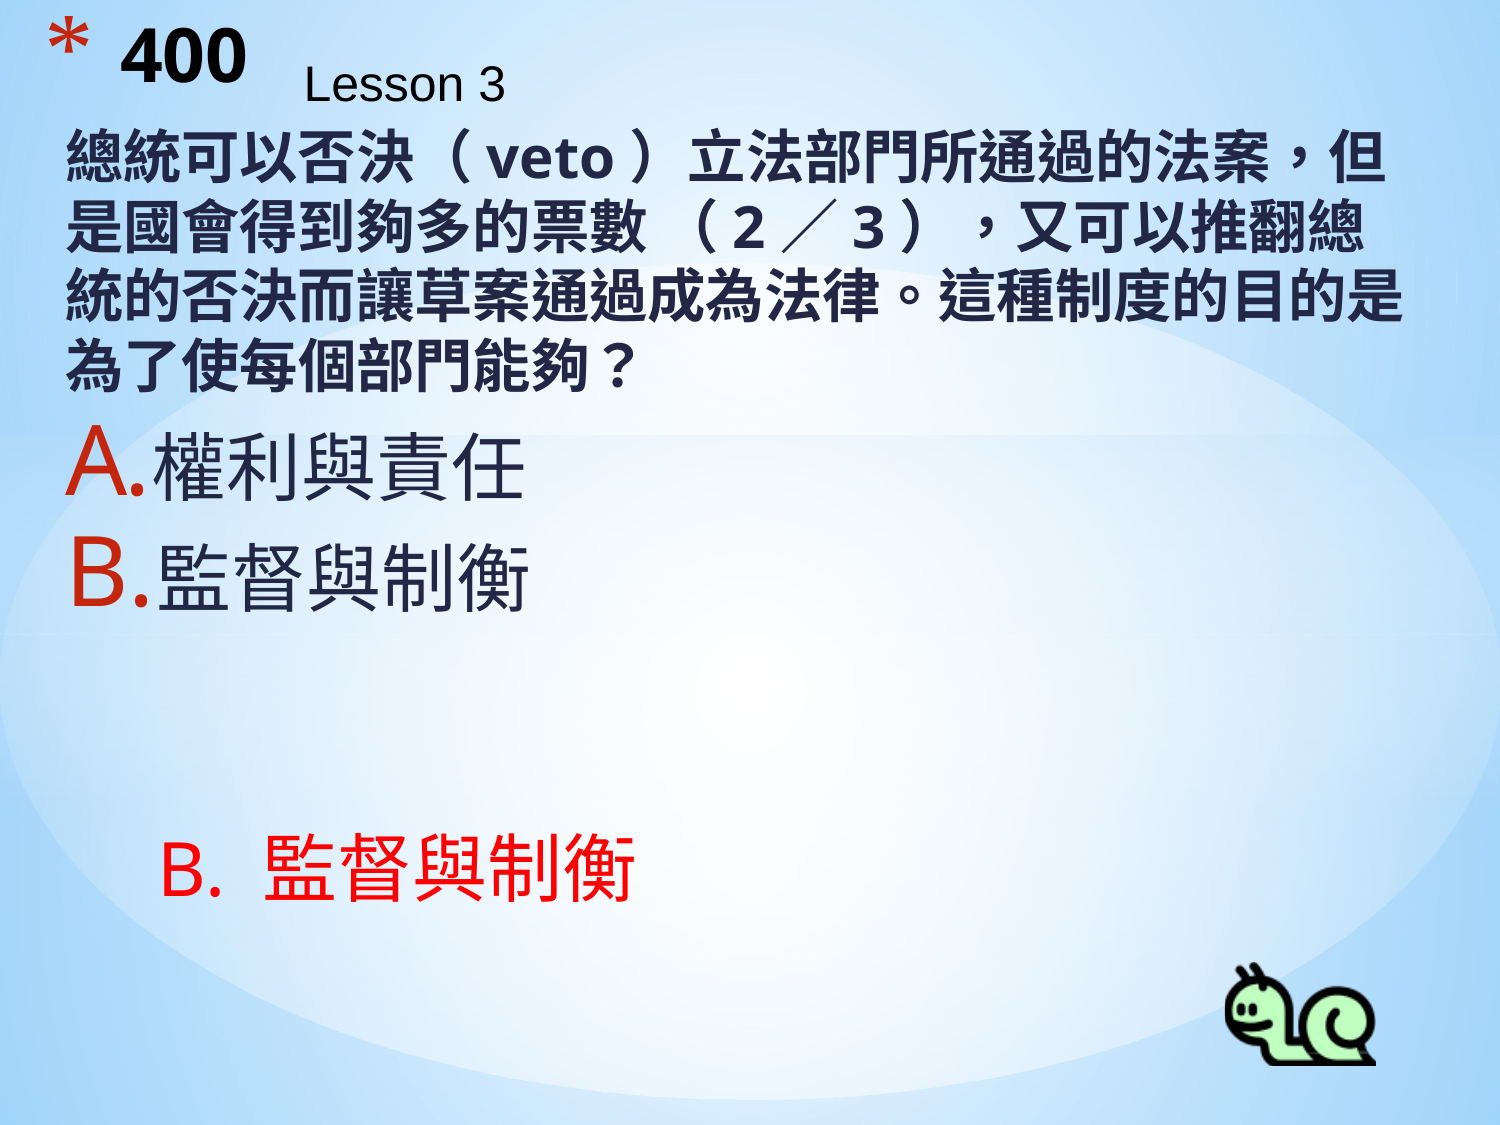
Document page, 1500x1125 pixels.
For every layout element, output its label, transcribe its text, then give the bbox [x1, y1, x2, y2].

text_box B. 監督與制衡 [142, 813, 653, 979]
title 400 [0, 0, 388, 125]
picture [1224, 962, 1377, 1067]
text_box Lesson 3 [288, 44, 536, 179]
subtitle 總統可以否決（veto）立法部門所通過的法案，但是國會得到夠多的票數 （2／3），又可以推翻總統的否決而讓草案通過成為法律。這種制度的目的是為了使每個部門能夠？ 權利與責任 監督與制衡 [50, 112, 1425, 1038]
